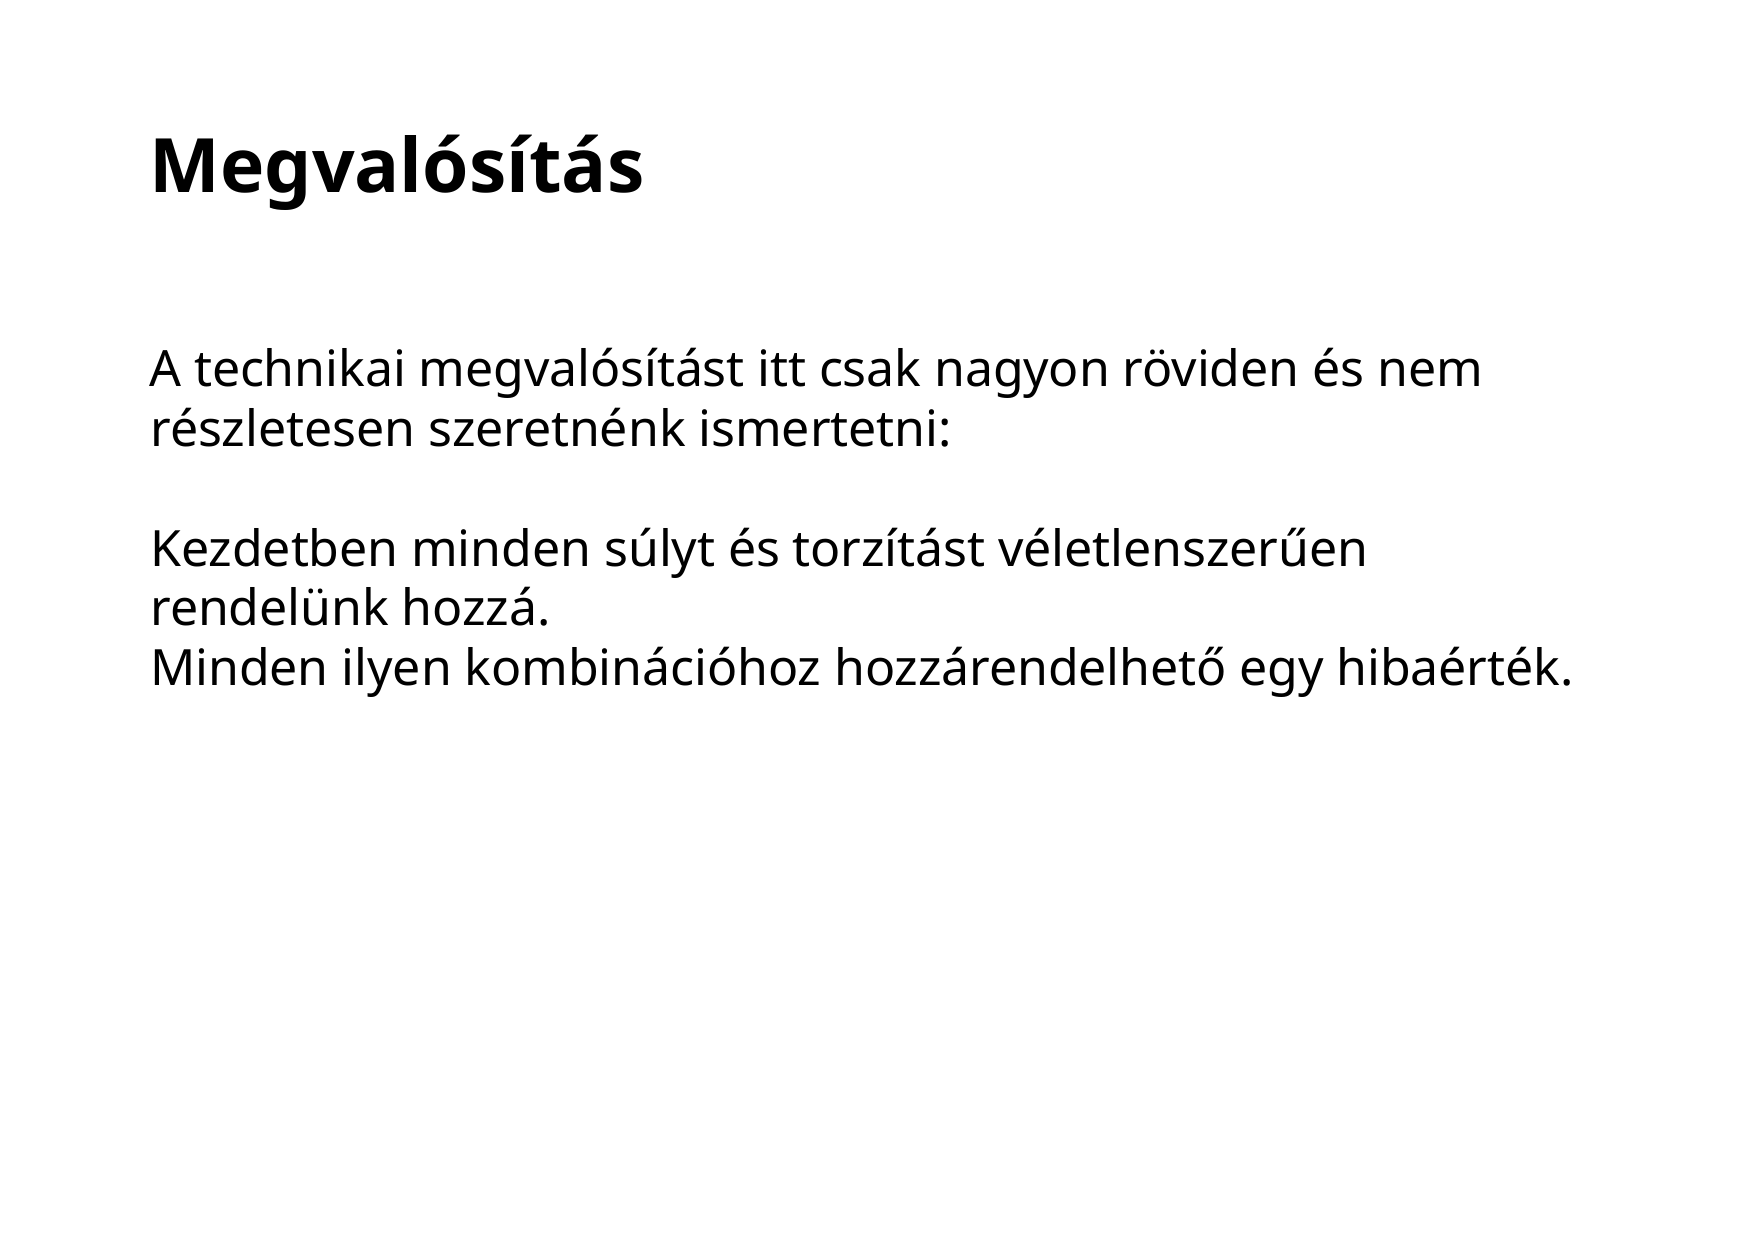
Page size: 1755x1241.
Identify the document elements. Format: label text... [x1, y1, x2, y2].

text_box A technikai megvalósítást itt csak nagyon röviden és nem részletesen szeretnénk ismertetni: Kezdetben minden súlyt és torzítást véletlenszerűen rendelünk hozzá. Minden ilyen kombinációhoz hozzárendelhető egy hibaérték. [147, 332, 1615, 696]
title Megvalósítás [147, 115, 740, 325]
